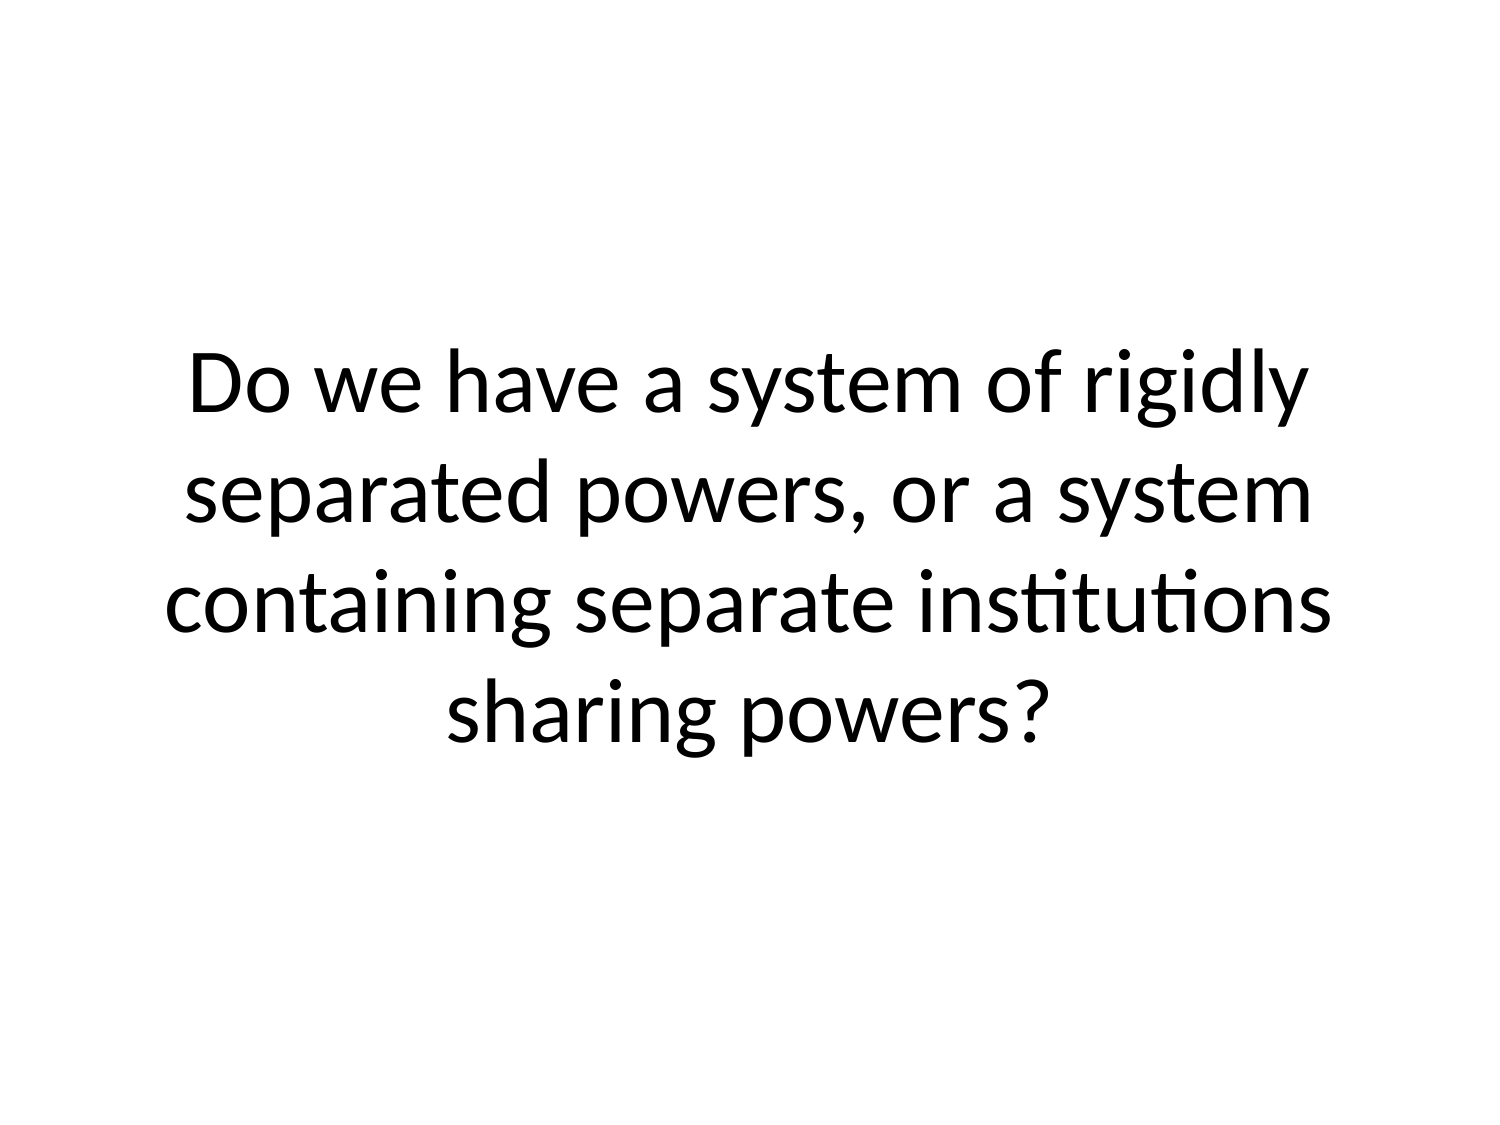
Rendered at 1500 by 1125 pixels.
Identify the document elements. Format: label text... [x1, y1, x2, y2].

title Do we have a system of rigidly separated powers, or a system containing separate institutions sharing powers? [74, 44, 1426, 1038]
